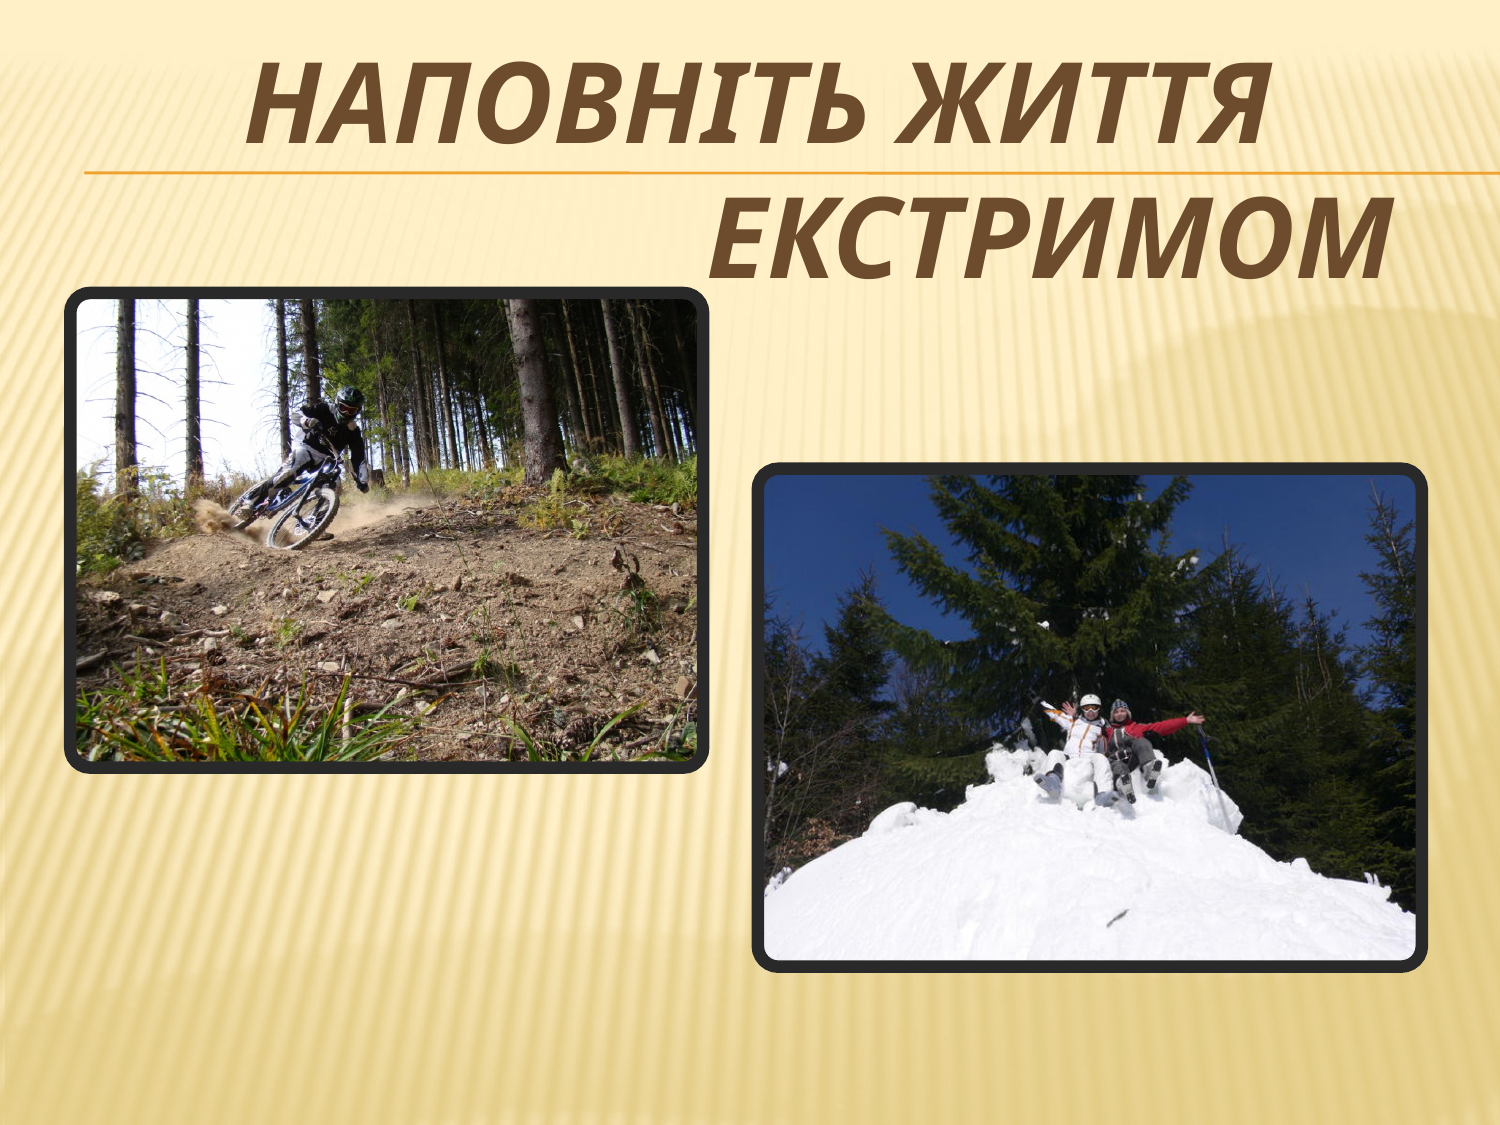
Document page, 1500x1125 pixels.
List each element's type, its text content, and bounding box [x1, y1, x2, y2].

text_box НАПОВНІТЬ ЖИТТЯ ЕКСТРИМОМ [136, 23, 1411, 309]
picture [71, 293, 704, 768]
picture [758, 469, 1422, 967]
